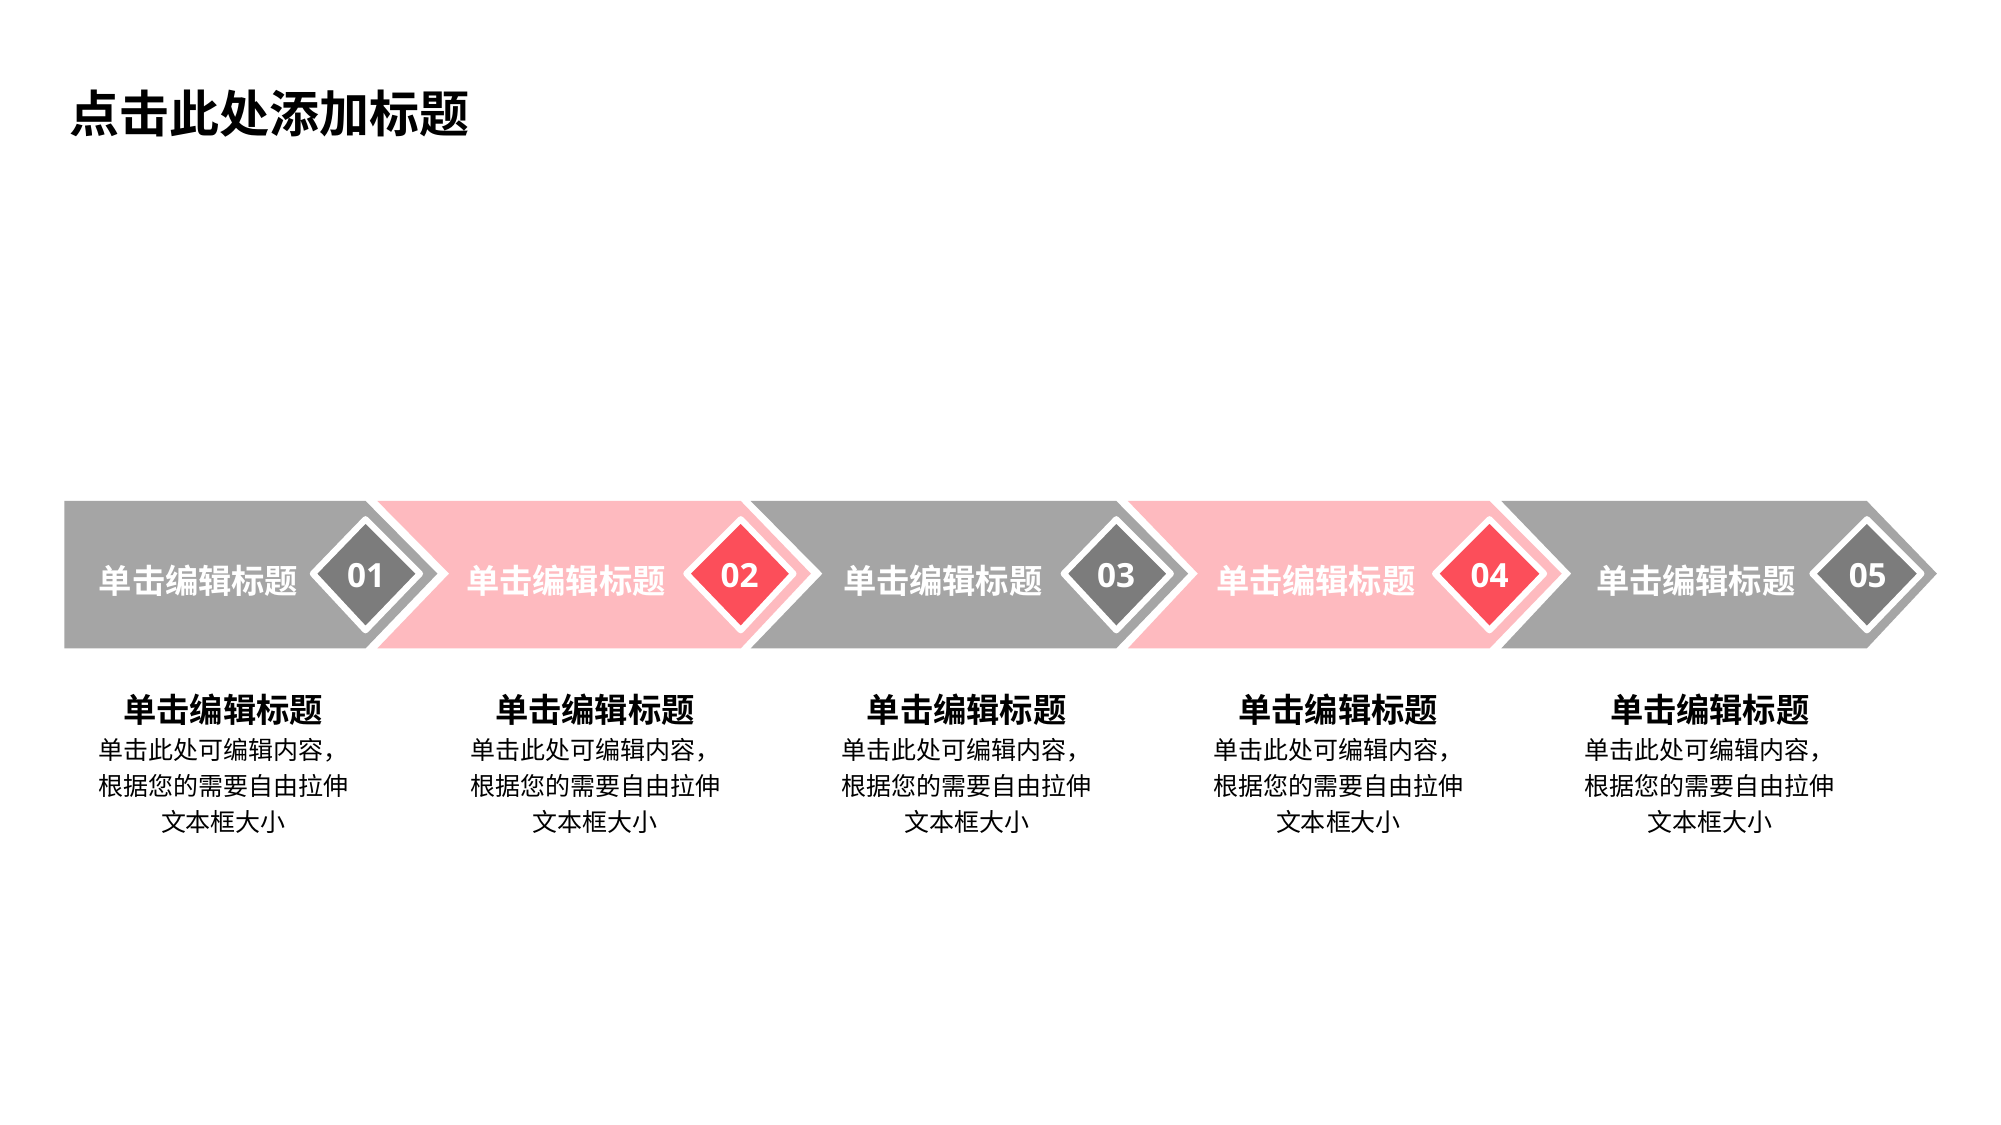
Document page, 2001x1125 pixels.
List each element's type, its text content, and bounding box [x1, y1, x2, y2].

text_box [686, 519, 794, 631]
text_box 单击编辑标题 [1146, 681, 1518, 730]
text_box 点击此处添加标题 [55, 75, 507, 151]
text_box 单击编辑标题 [1518, 681, 1902, 730]
text_box [1501, 500, 1885, 649]
text_box 单击编辑标题 [1216, 552, 1429, 601]
text_box 单击编辑标题 [466, 552, 679, 601]
text_box 单击此处可编辑内容，根据您的需要自由拉伸文本框大小 [837, 728, 1097, 837]
text_box 单击此处可编辑内容，根据您的需要自由拉伸文本框大小 [93, 728, 354, 837]
text_box 单击编辑标题 [31, 681, 403, 730]
text_box 单击编辑标题 [403, 681, 787, 730]
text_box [1435, 519, 1544, 631]
text_box 单击此处可编辑内容，根据您的需要自由拉伸文本框大小 [1580, 728, 1840, 837]
text_box 单击此处可编辑内容，根据您的需要自由拉伸文本框大小 [1208, 728, 1469, 837]
text_box [1544, 555, 1562, 593]
text_box [1922, 558, 1937, 590]
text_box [1812, 519, 1922, 631]
text_box 单击编辑标题 [843, 552, 1056, 601]
text_box [420, 555, 438, 592]
text_box [377, 500, 759, 649]
text_box [750, 500, 1135, 649]
text_box [794, 556, 811, 592]
text_box [64, 500, 384, 649]
text_box 单击此处可编辑内容，根据您的需要自由拉伸文本框大小 [465, 728, 725, 837]
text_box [1063, 519, 1171, 631]
text_box [1127, 500, 1508, 649]
text_box 单击编辑标题 [98, 552, 312, 601]
text_box 单击编辑标题 [787, 681, 1146, 730]
text_box [1171, 556, 1189, 592]
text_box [312, 519, 420, 631]
text_box 单击编辑标题 [1596, 552, 1809, 601]
